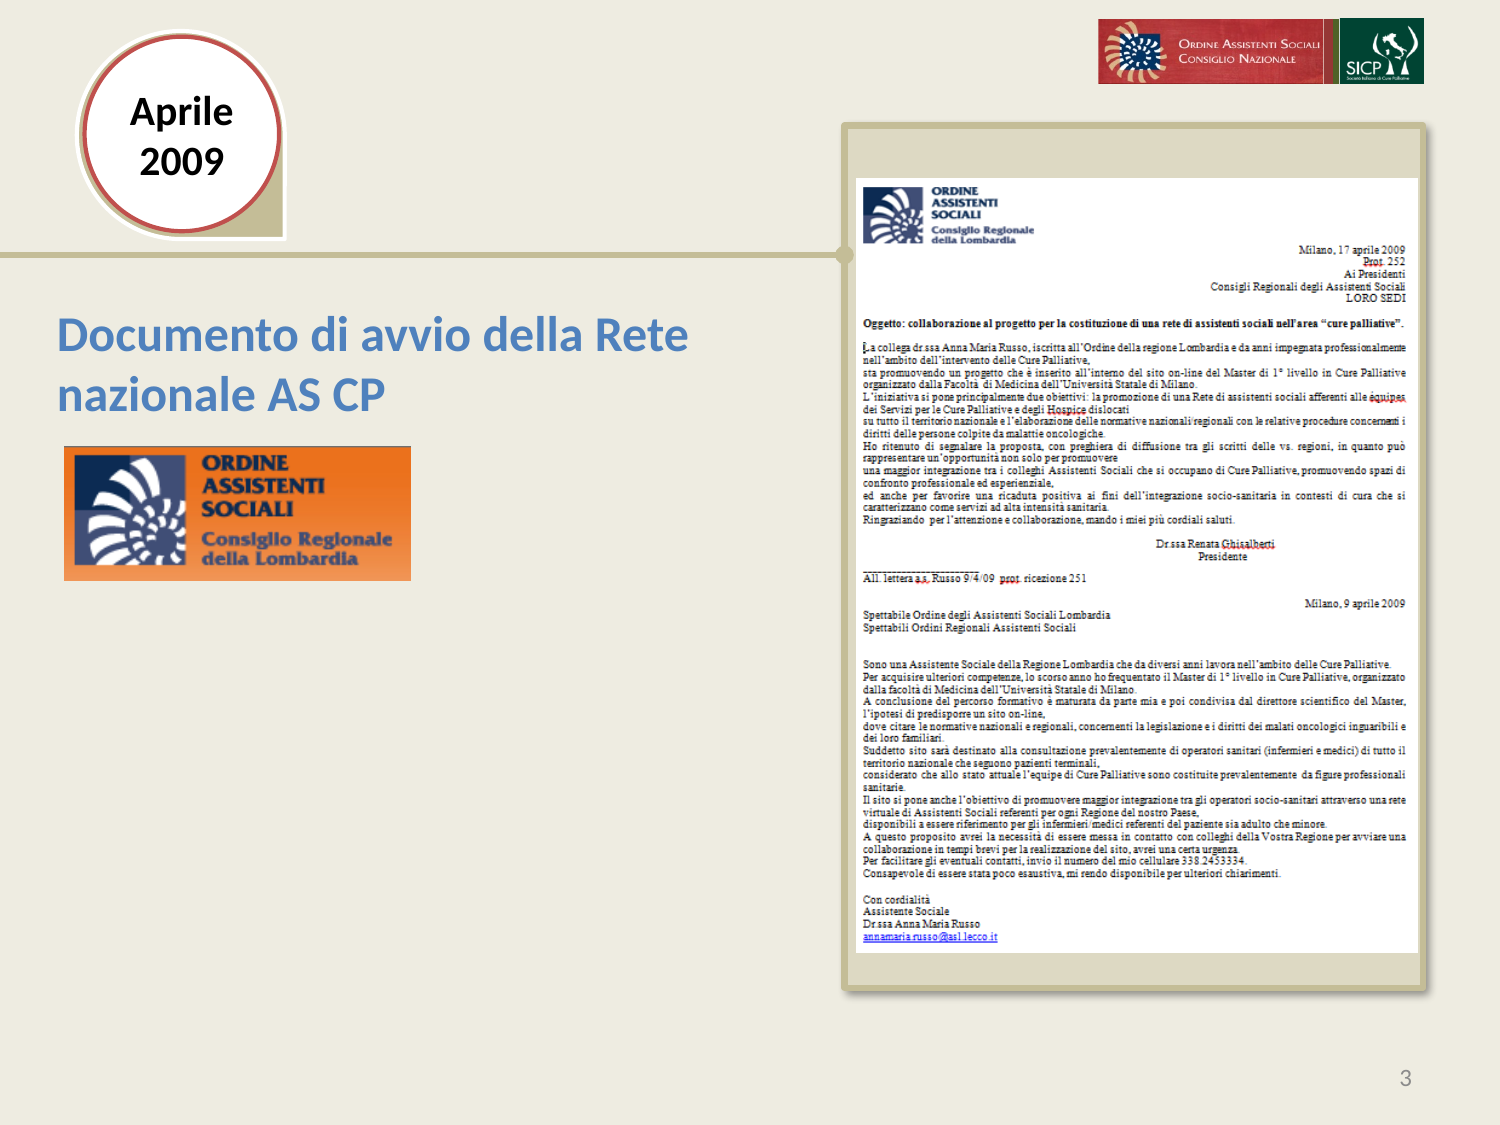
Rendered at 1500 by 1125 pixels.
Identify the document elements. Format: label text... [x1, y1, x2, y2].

text_box Documento di avvio della Rete nazionale AS CP [42, 290, 833, 433]
picture [1339, 18, 1424, 84]
picture [1098, 19, 1324, 84]
picture [64, 445, 411, 581]
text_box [76, 30, 285, 240]
picture [855, 177, 1418, 953]
